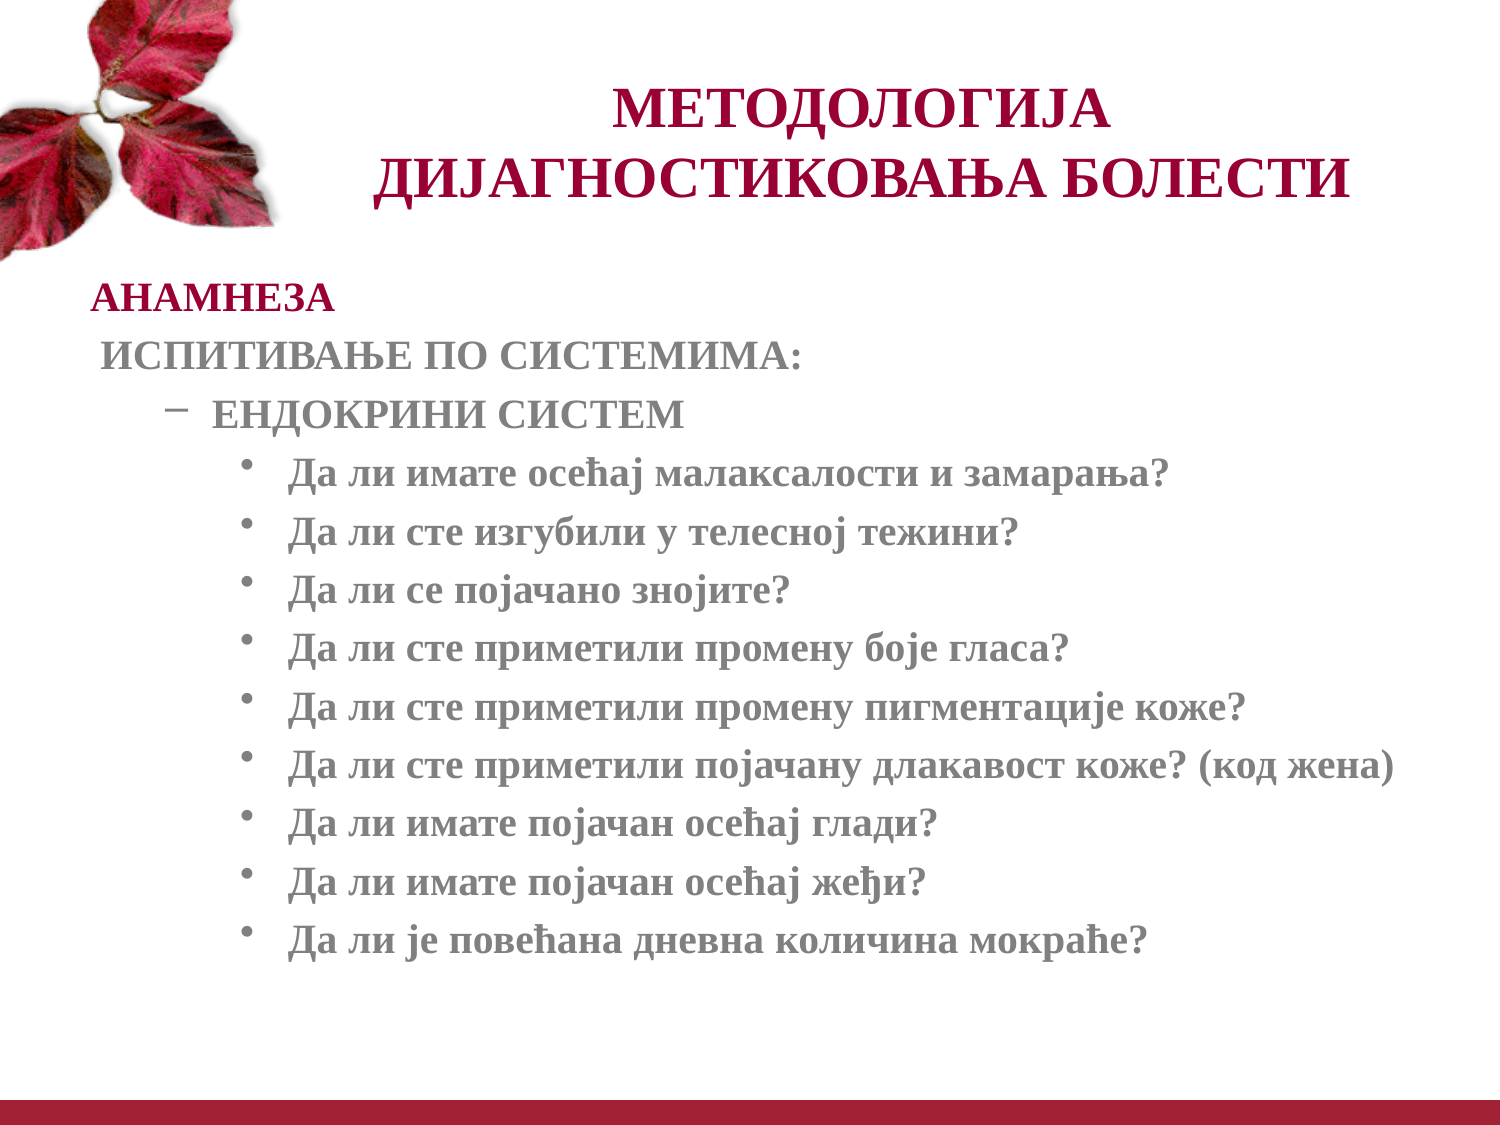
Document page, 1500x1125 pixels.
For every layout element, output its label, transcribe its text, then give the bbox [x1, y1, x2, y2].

list АНАМНЕЗА ИСПИТИВАЊЕ ПО СИСТЕМИМА: ЕНДОКРИНИ СИСТЕМ Да ли имате осећај малаксалости и замарања? Да ли сте изгубили у телесној тежини? Да ли се појачано знојите? Да ли сте приметили промену боје гласа? Да ли сте приметили промену пигментације коже? Да ли сте приметили појачану длакавост коже? (код жена) Да ли имате појачан осећај глади? Да ли имате појачан осећај жеђи? Да ли је повећана дневна количина мокраће? [74, 262, 1426, 1006]
title МЕТОДОЛОГИЈА ДИЈАГНОСТИКОВАЊА БОЛЕСТИ [289, 44, 1436, 233]
picture [0, 0, 295, 273]
